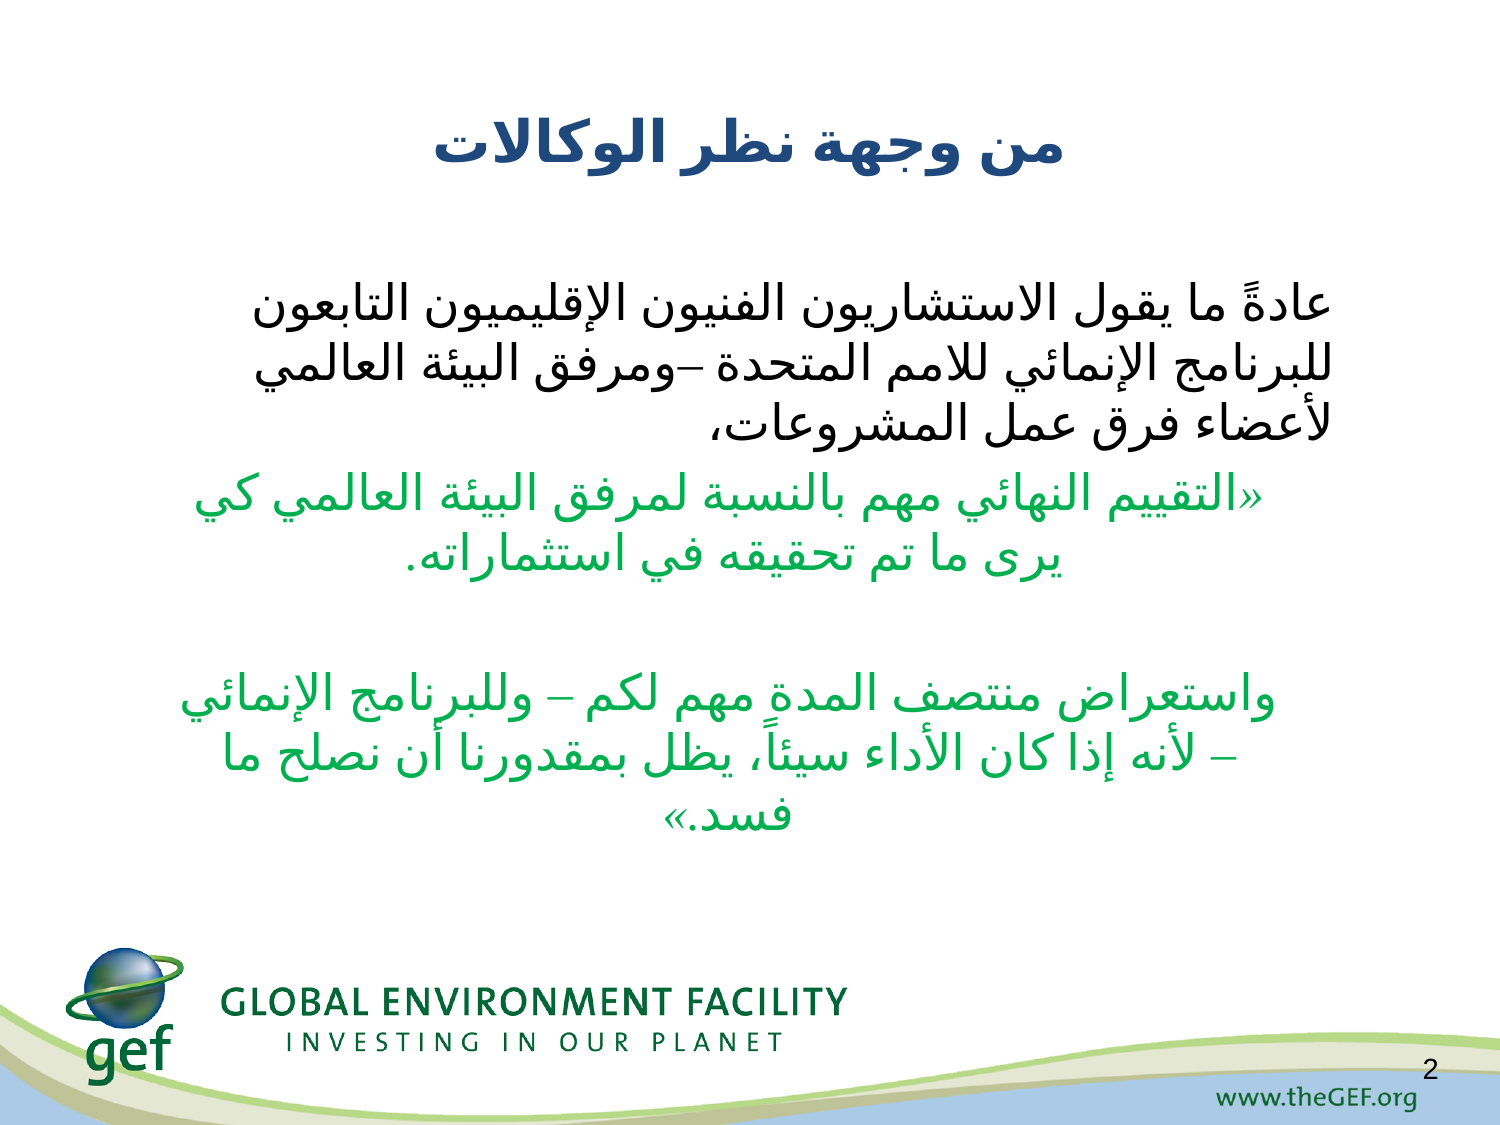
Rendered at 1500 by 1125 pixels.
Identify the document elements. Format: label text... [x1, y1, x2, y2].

slide_number 2 [1407, 1042, 1500, 1103]
title من وجهة نظر الوكالات [74, 44, 1426, 233]
picture [0, 920, 1500, 1125]
list عادةً ما يقول الاستشاريون الفنيون الإقليميون التابعون للبرنامج الإنمائي للامم المتحدة –ومرفق البيئة العالمي لأعضاء فرق عمل المشروعات، «التقييم النهائي مهم بالنسبة لمرفق البيئة العالمي كي يرى ما تم تحقيقه في استثماراته. واستعراض منتصف المدة مهم لكم – وللبرنامج الإنمائي – لأنه إذا كان الأداء سيئاً، يظل بمقدورنا أن نصلح ما فسد.» [162, 262, 1351, 901]
